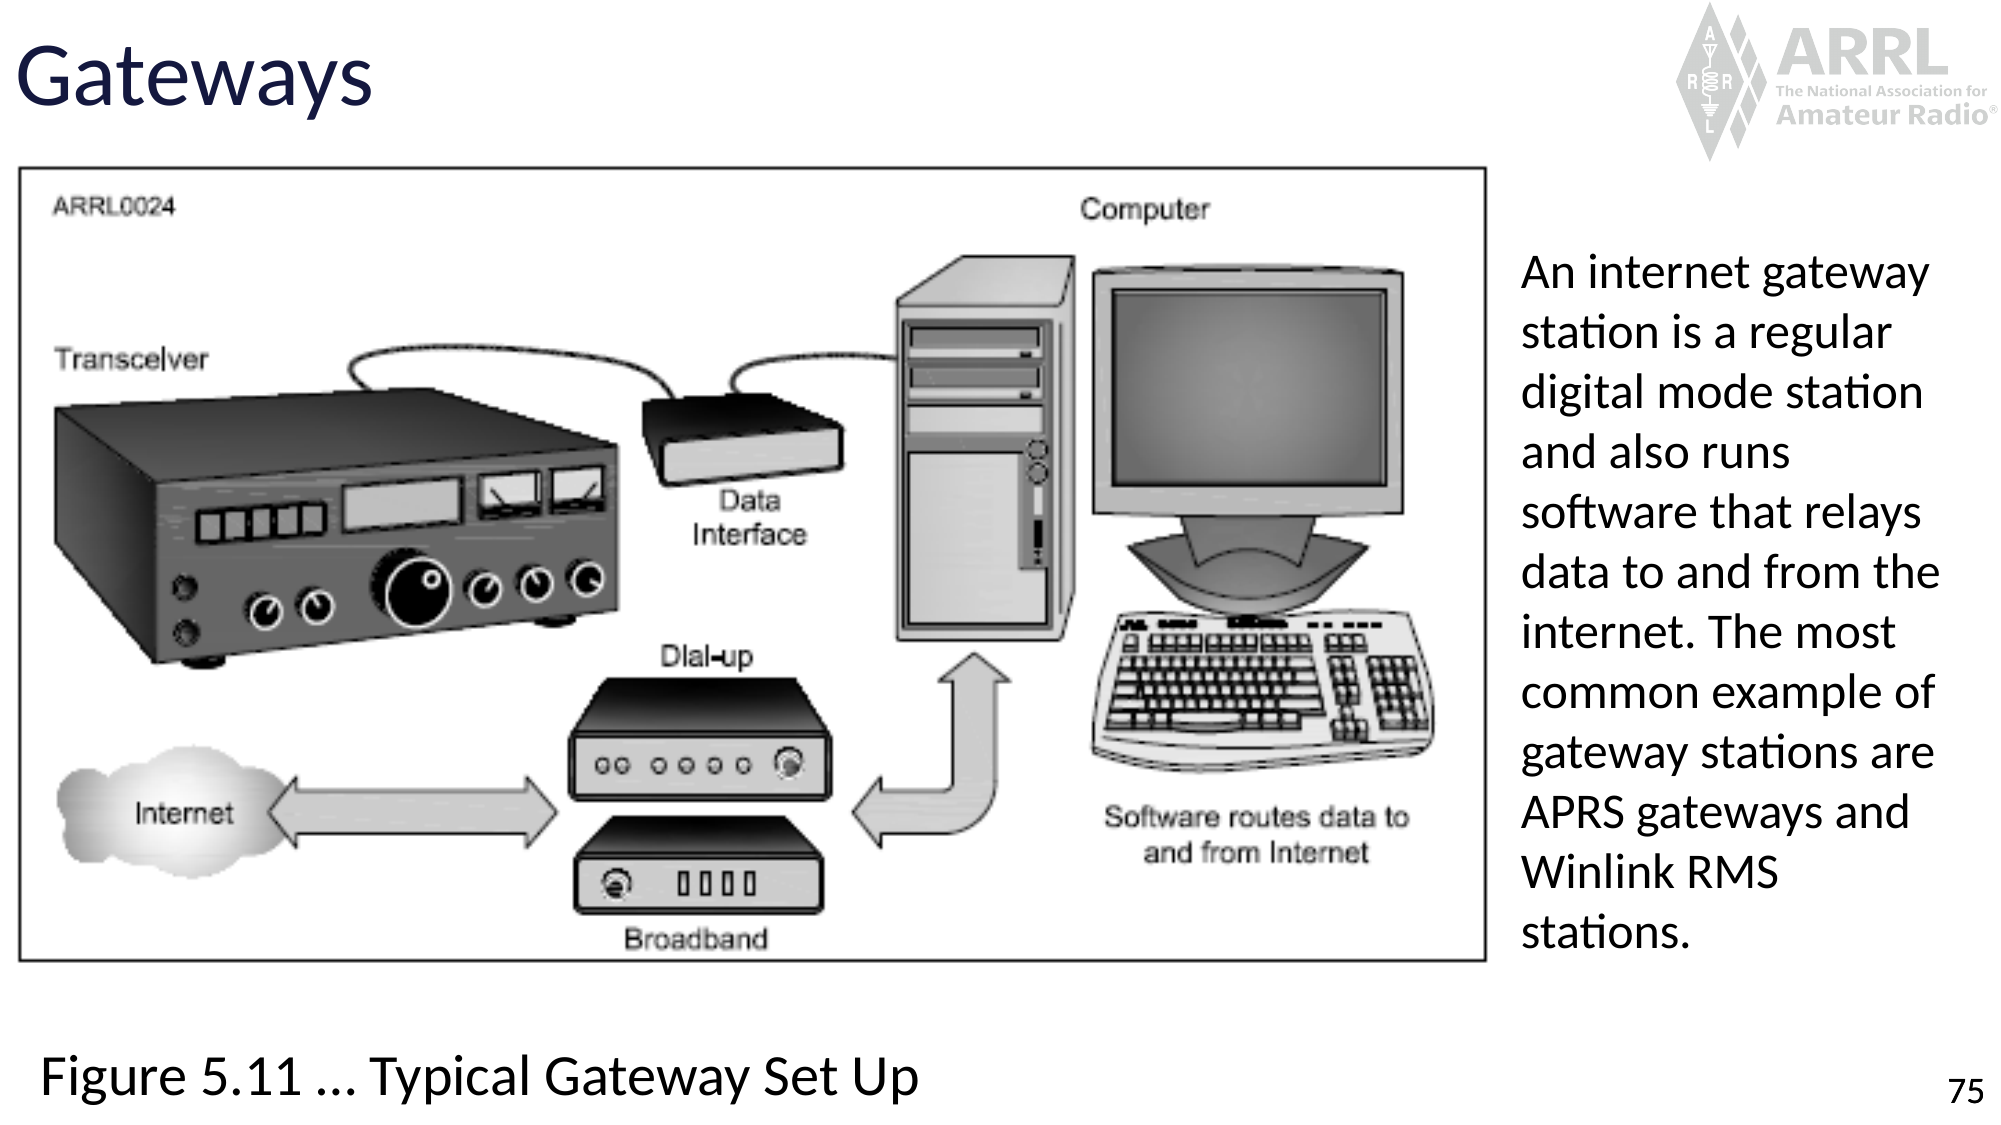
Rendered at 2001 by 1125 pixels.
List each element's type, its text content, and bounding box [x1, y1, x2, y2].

text_box An internet gateway station is a regular digital mode station and also runs software that relays data to and from the internet. The most common example of gateway stations are APRS gateways and Winlink RMS stations. [1507, 230, 1974, 966]
picture [1674, 0, 2000, 164]
text_box Figure 5.11 … Typical Gateway Set Up [25, 1029, 1097, 1115]
picture [0, 151, 1507, 974]
title Gateways [0, 0, 1725, 151]
